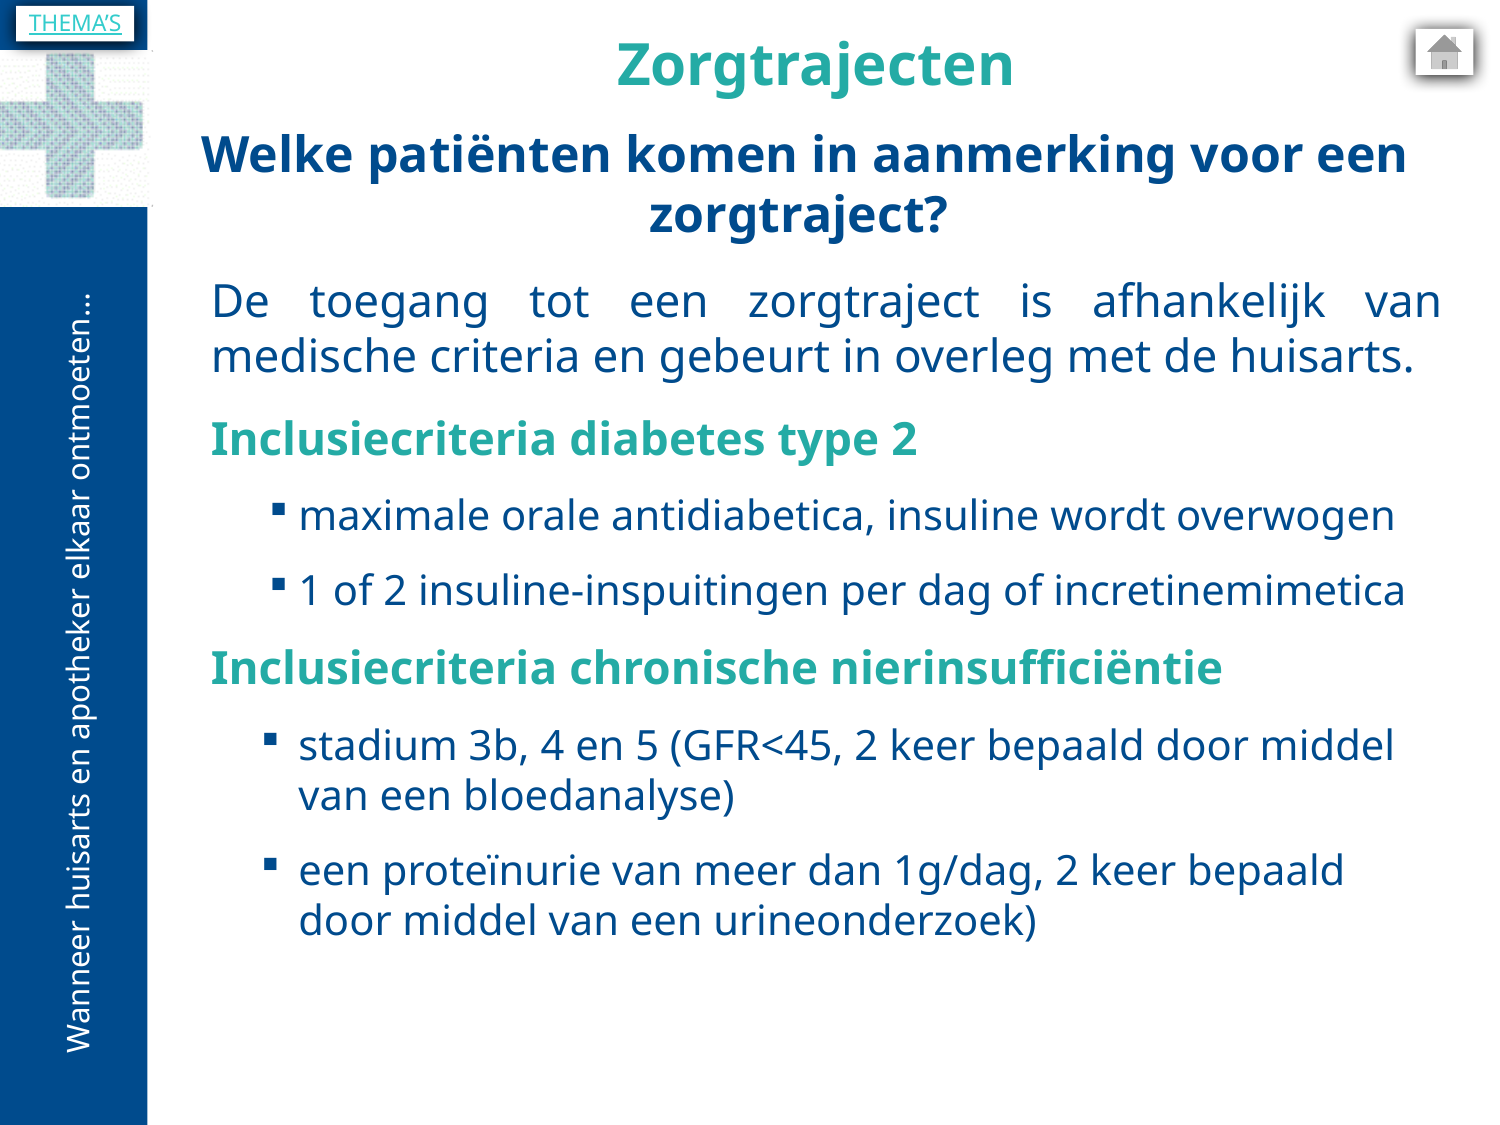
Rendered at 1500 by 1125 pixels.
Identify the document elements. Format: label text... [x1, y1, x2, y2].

picture [0, 50, 154, 207]
list De toegang tot een zorgtraject is afhankelijk van medische criteria en gebeurt in overleg met de huisarts. Inclusiecriteria diabetes type 2 maximale orale antidiabetica, insuline wordt overwogen 1 of 2 insuline-inspuitingen per dag of incretinemimetica Inclusiecriteria chronische nierinsufficiëntie stadium 3b, 4 en 5 (GFR<45, 2 keer bepaald door middel van een bloedanalyse) een proteïnurie van meer dan 1g/dag, 2 keer bepaald door middel van een urineonderzoek) [195, 264, 1458, 1123]
text_box Welke patiënten komen in aanmerking voor een zorgtraject? [153, 115, 1458, 250]
list Zorgtrajecten [174, 28, 1458, 115]
text_box THEMA’S [15, 5, 135, 42]
text_box [1415, 28, 1474, 76]
